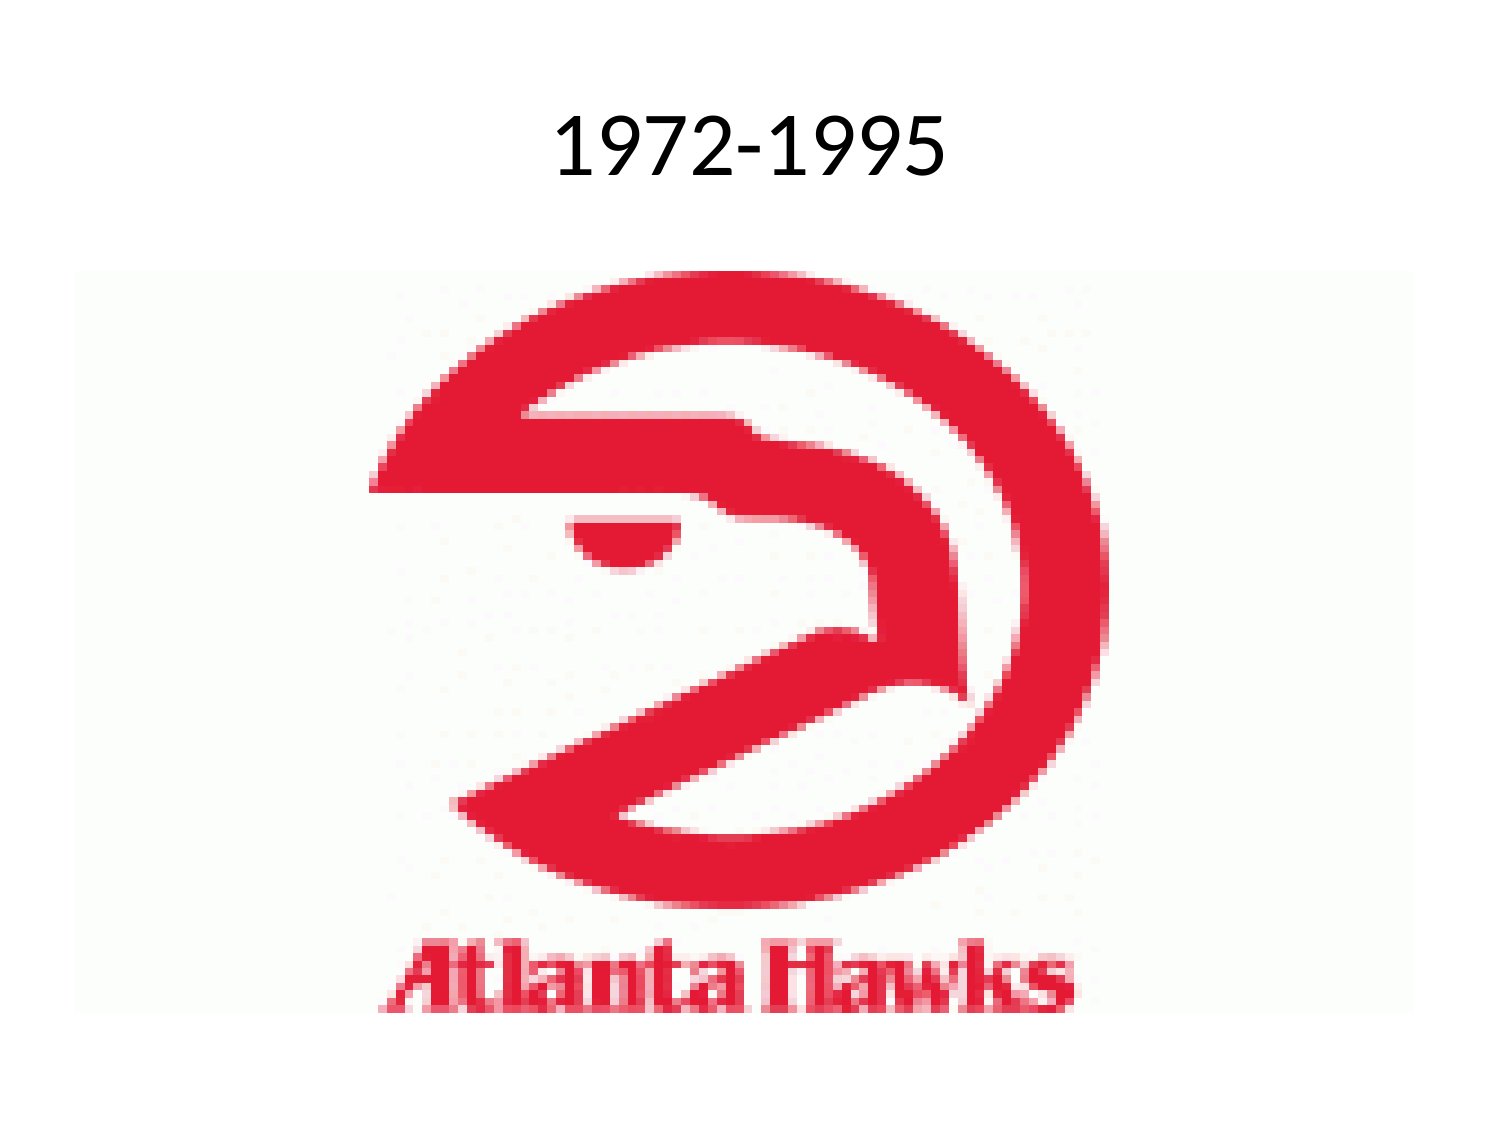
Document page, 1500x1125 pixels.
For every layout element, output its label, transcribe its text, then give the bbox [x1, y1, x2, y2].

picture [74, 271, 1413, 1013]
title 1972-1995 [75, 45, 1425, 233]
